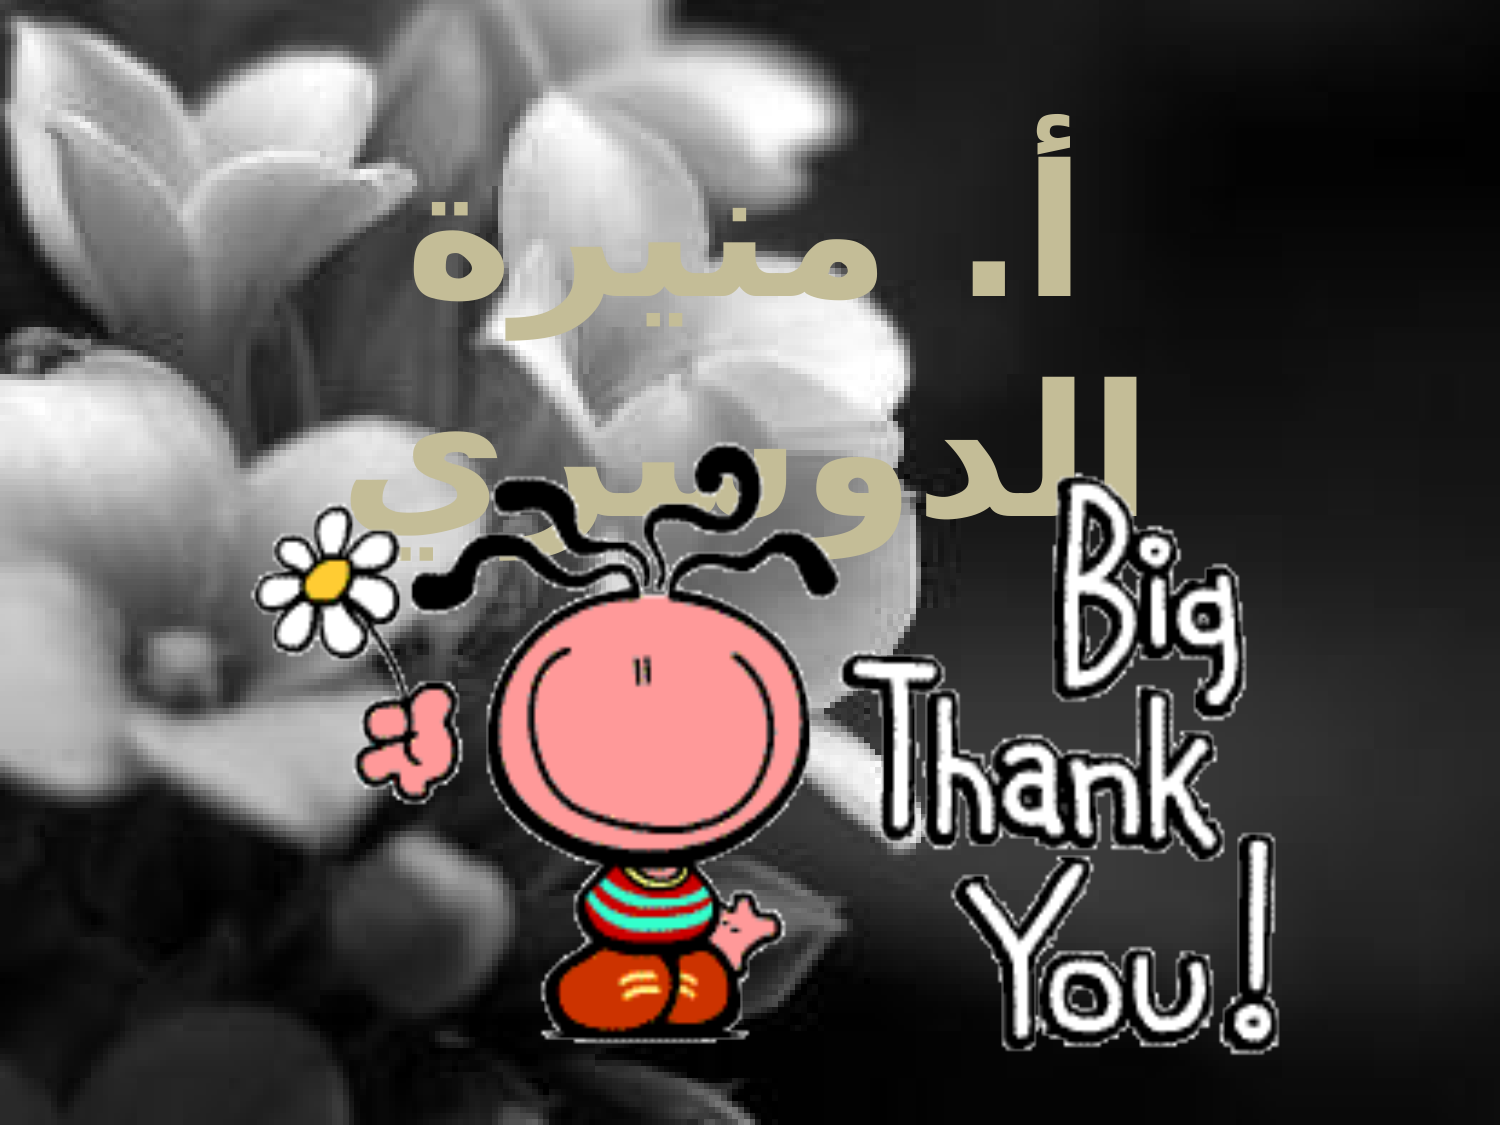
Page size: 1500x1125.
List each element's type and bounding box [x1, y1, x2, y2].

picture [241, 433, 1294, 1059]
list [0, 0, 1500, 1125]
